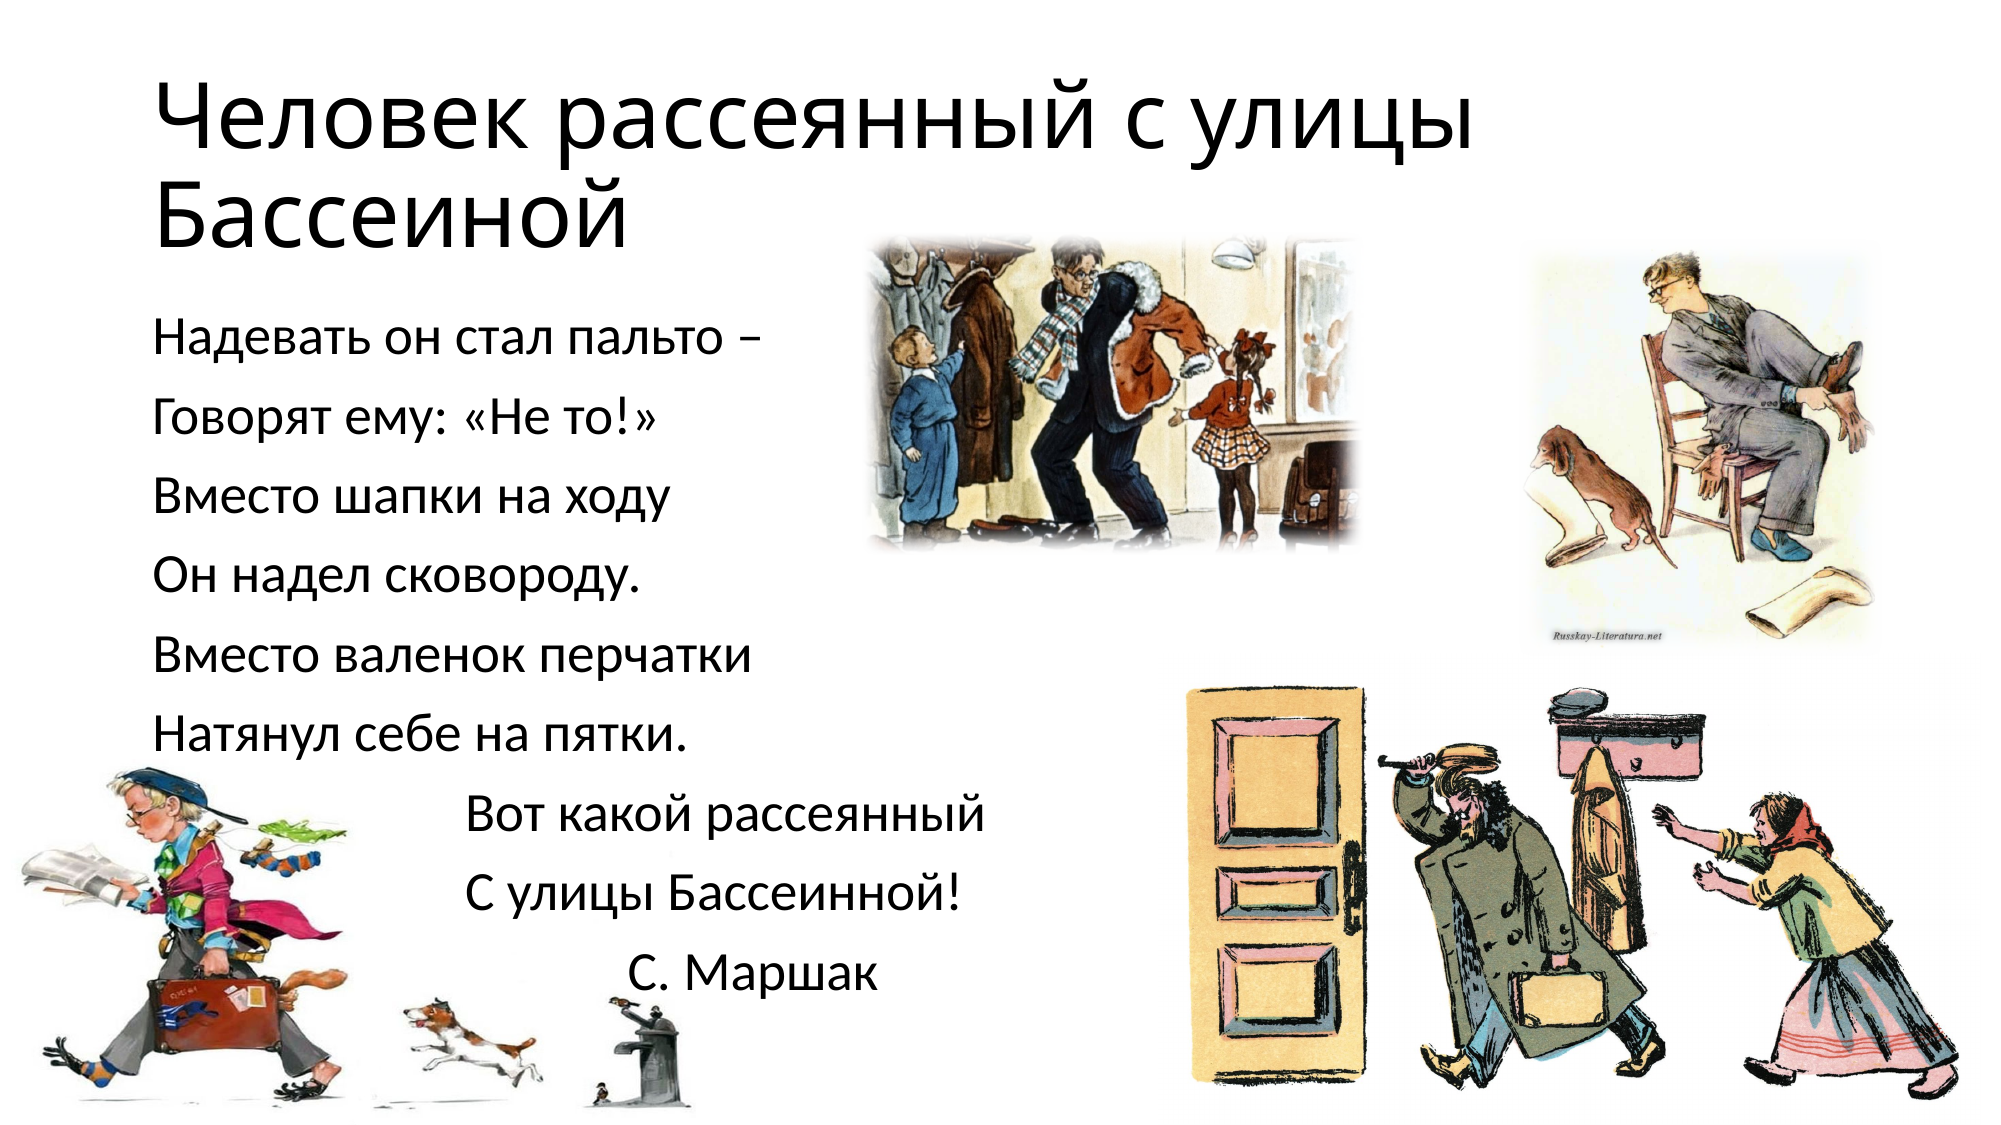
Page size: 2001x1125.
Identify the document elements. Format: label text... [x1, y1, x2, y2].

list Надевать он стал пальто – Говорят ему: «Не то!» Вместо шапки на ходу Он надел сковороду. Вместо валенок перчатки Натянул себе на пятки. Вот какой рассеянный С улицы Бассеинной! С. Маршак [137, 299, 1518, 1014]
picture [0, 759, 696, 1125]
title Человек рассеянный с улицы Бассеиной [137, 59, 1863, 278]
picture [1158, 238, 1981, 1125]
picture [861, 231, 1365, 556]
